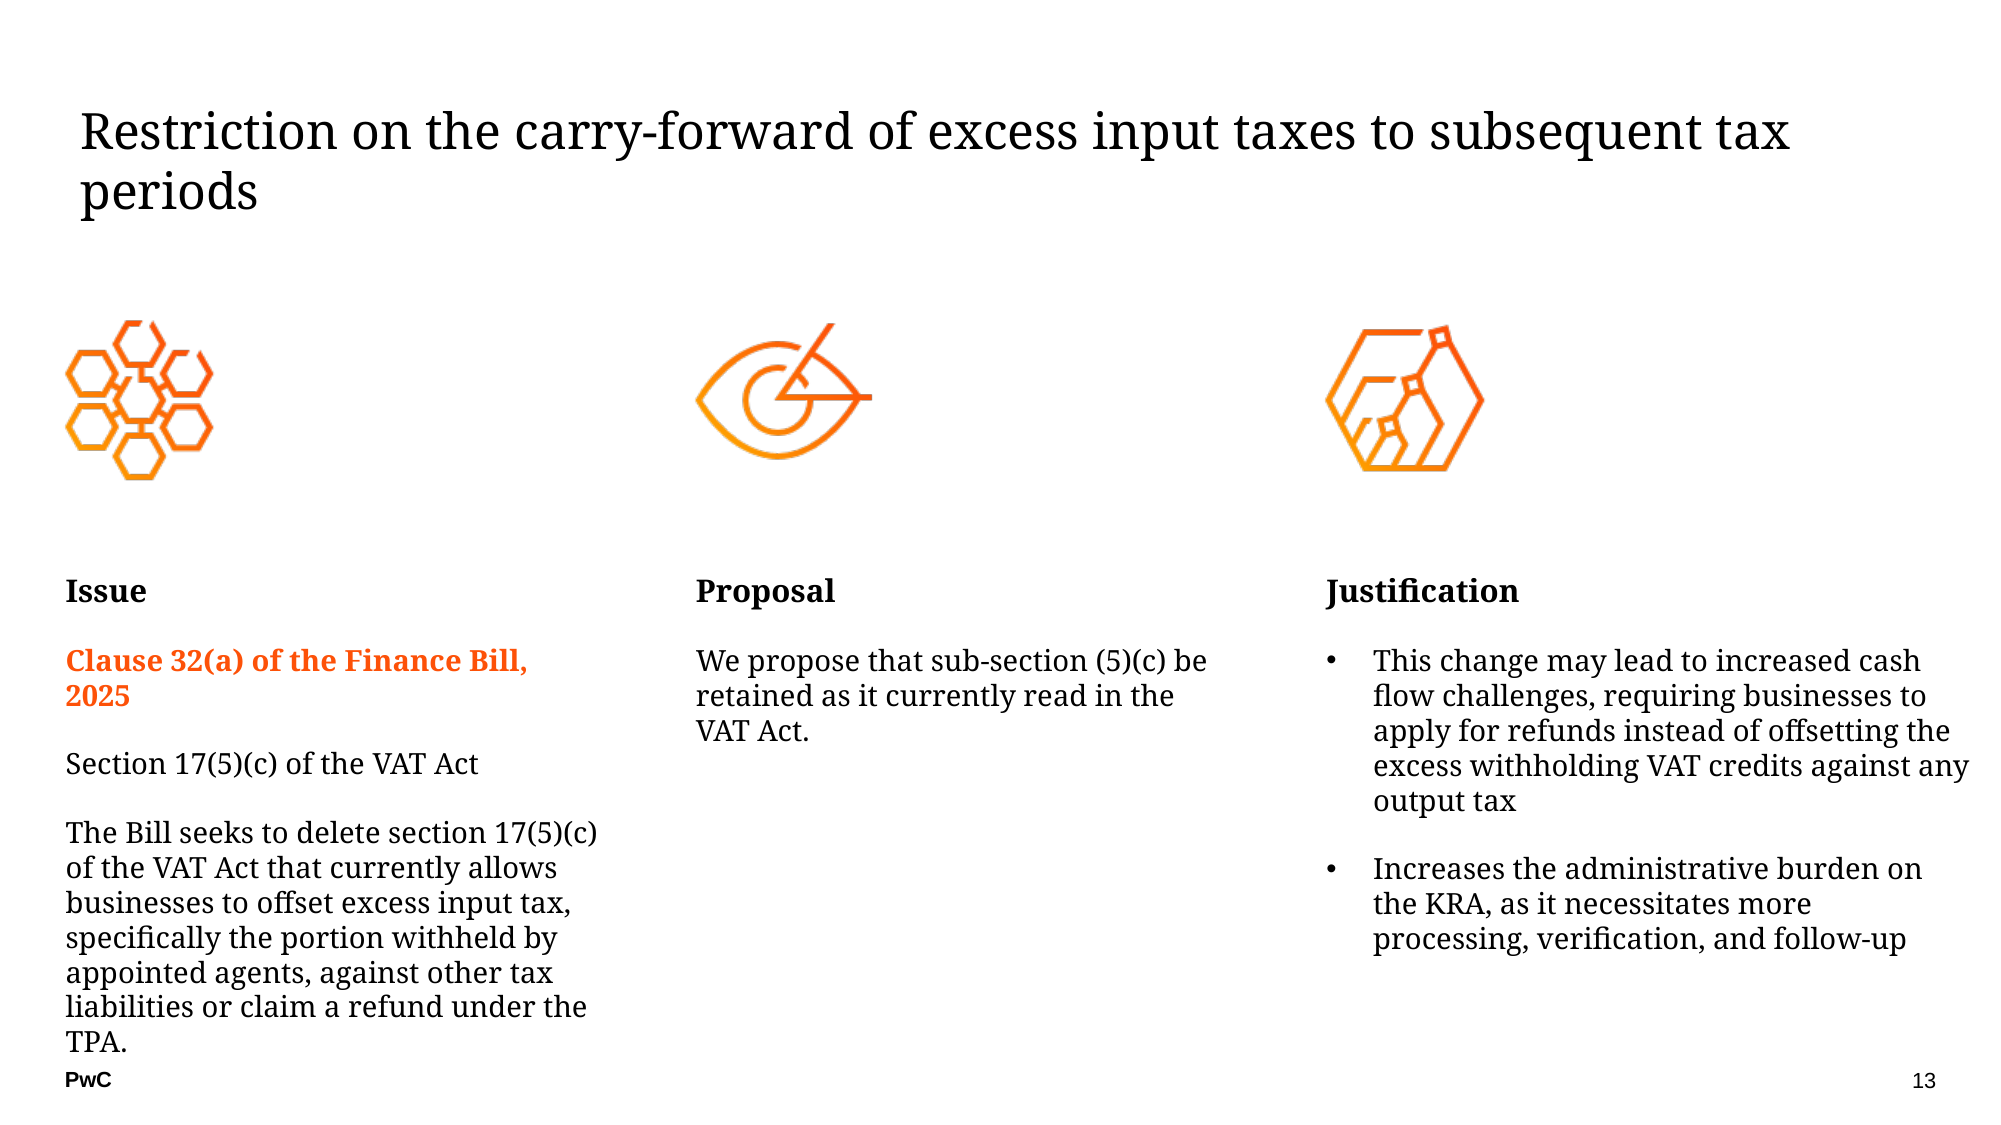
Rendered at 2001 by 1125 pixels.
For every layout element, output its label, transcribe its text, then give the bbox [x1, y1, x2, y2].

picture [1310, 306, 1499, 495]
text_box Issue Clause 32(a) of the Finance Bill, 2025 Section 17(5)(c) of the VAT Act The Bill seeks to delete section 17(5)(c) of the VAT Act that currently allows businesses to offset excess input tax, specifically the portion withheld by appointed agents, against other tax liabilities or claim a refund under the TPA. [65, 571, 604, 975]
picture [45, 306, 234, 495]
text_box Justification This change may lead to increased cash flow challenges, requiring businesses to apply for refunds instead of offsetting the excess withholding VAT credits against any output tax Increases the administrative burden on the KRA, as it necessitates more processing, verification, and follow-up [1326, 571, 1975, 1099]
text_box Proposal We propose that sub-section (5)(c) be retained as it currently read in the VAT Act. [695, 571, 1234, 975]
text_box Restriction on the carry-forward of excess input taxes to subsequent tax periods [65, 91, 1902, 227]
picture [689, 306, 879, 495]
slide_number 13 [1887, 1066, 1936, 1093]
